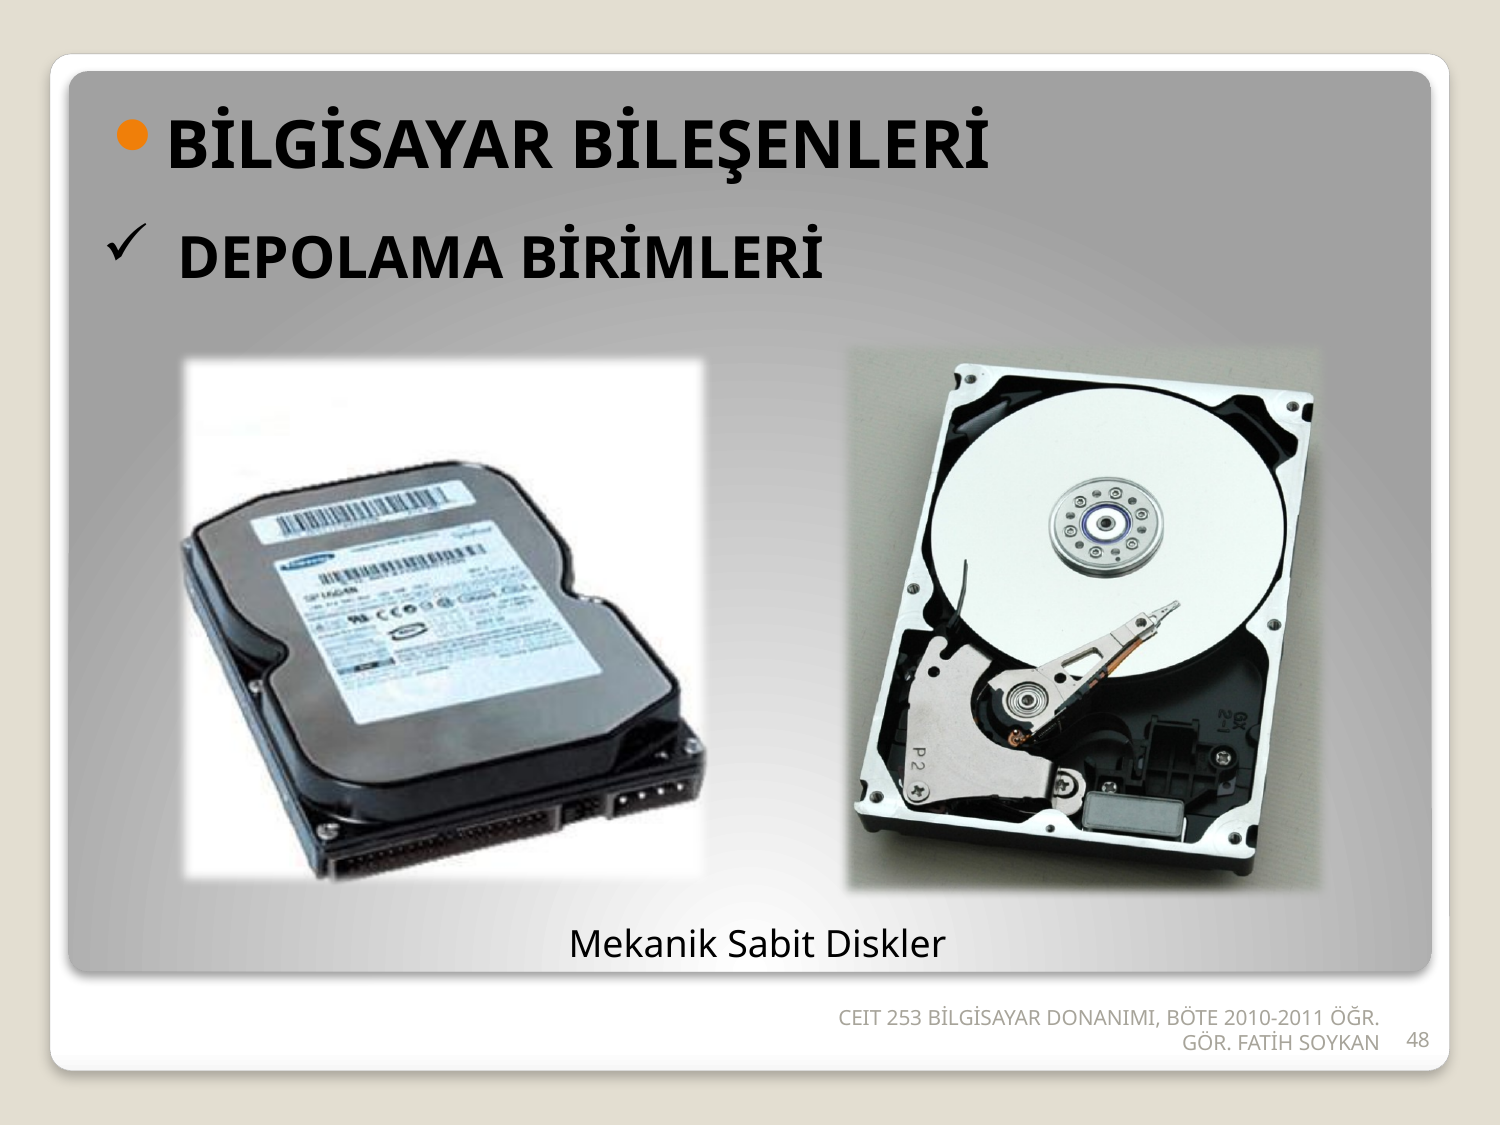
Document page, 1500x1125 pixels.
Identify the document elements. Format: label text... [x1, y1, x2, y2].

list BİLGİSAYAR BİLEŞENLERİ [82, 86, 1425, 300]
text_box Mekanik Sabit Diskler [412, 912, 1113, 973]
picture [837, 337, 1331, 901]
footer CEIT 253 BİLGİSAYAR DONANIMI, BÖTE 2010-2011 ÖĞR. GÖR. FATİH SOYKAN [800, 1002, 1395, 1063]
slide_number 48 [1395, 1002, 1445, 1063]
text_box DEPOLAMA BİRİMLERİ [87, 162, 1413, 298]
picture [174, 349, 713, 888]
